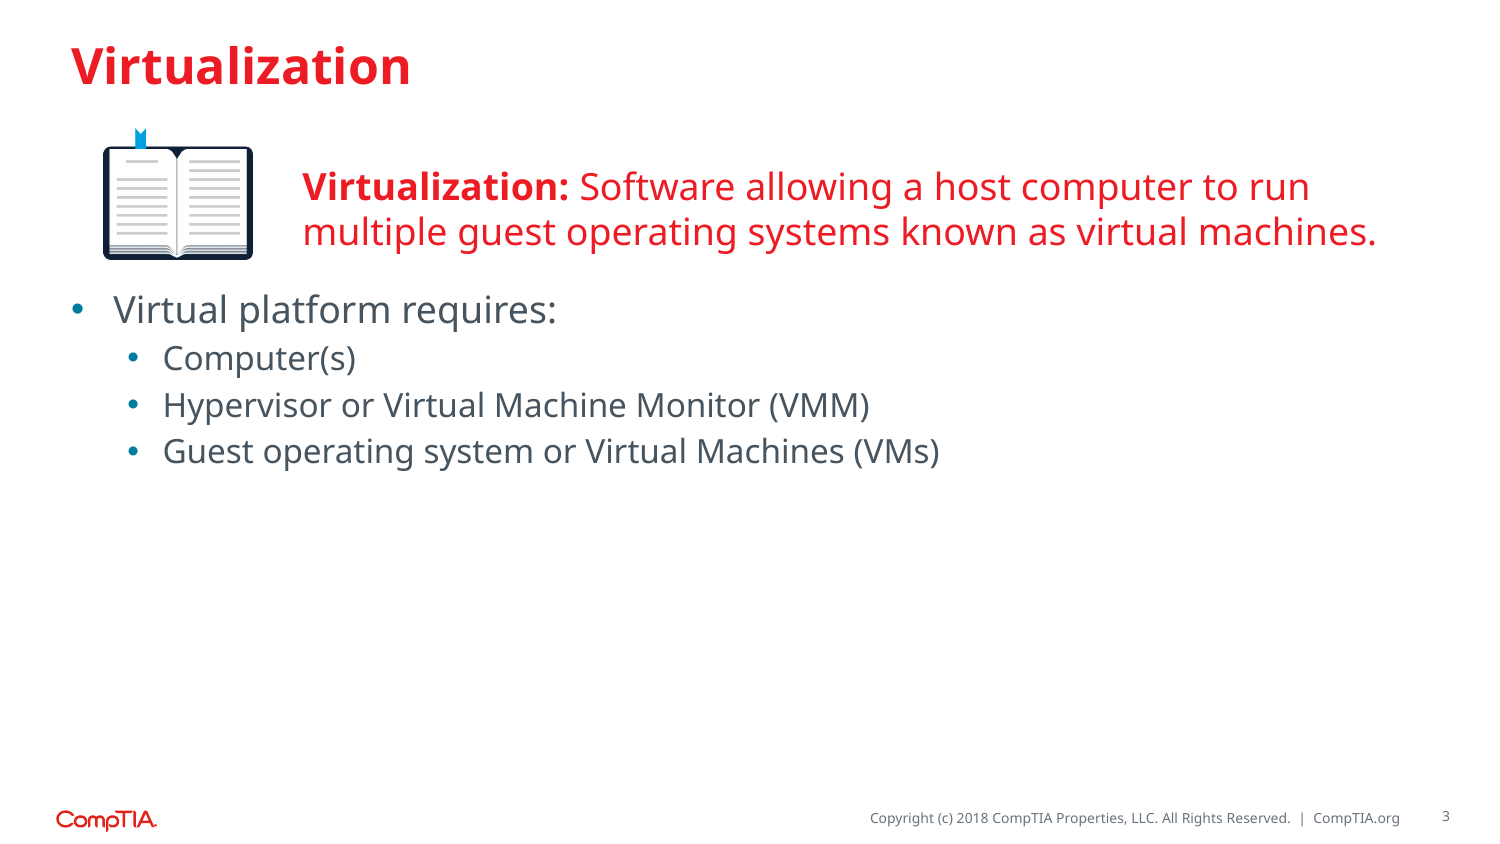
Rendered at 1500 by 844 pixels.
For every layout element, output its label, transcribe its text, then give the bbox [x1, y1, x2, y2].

slide_number 3 [1407, 800, 1450, 835]
list Virtualization: Software allowing a host computer to run multiple guest operating systems known as virtual machines. [287, 155, 1445, 249]
picture [103, 128, 253, 260]
title Virtualization [56, 12, 1444, 117]
list Virtual platform requires: Computer(s) Hypervisor or Virtual Machine Monitor (VMM) Guest operating system or Virtual Machines (VMs) [56, 278, 1444, 764]
